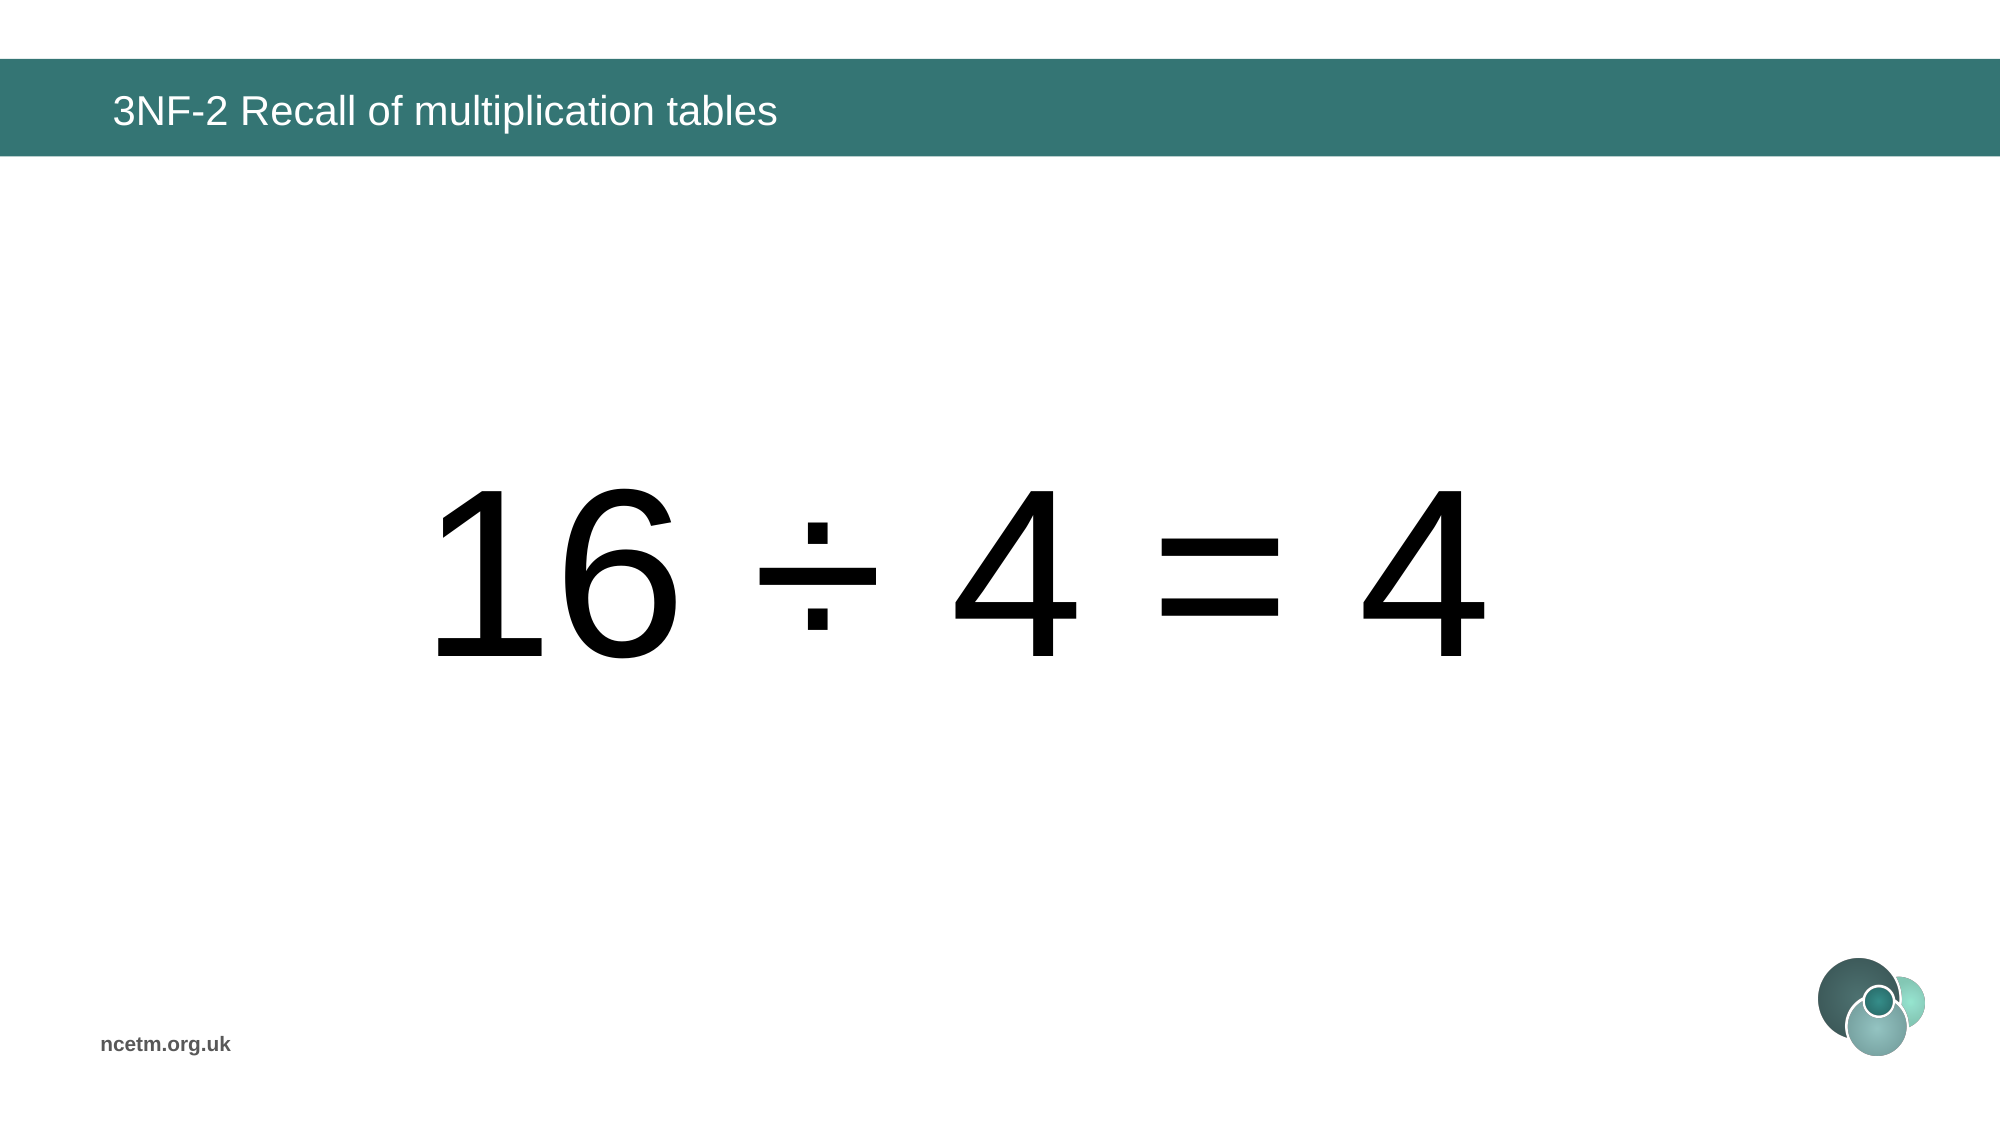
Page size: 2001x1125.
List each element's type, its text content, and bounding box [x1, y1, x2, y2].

text_box 4 [1344, 409, 1508, 712]
title 3NF-2 Recall of multiplication tables [97, 76, 1945, 147]
text_box 16 ÷ 4 = [405, 409, 1344, 712]
picture [1818, 958, 1925, 1056]
